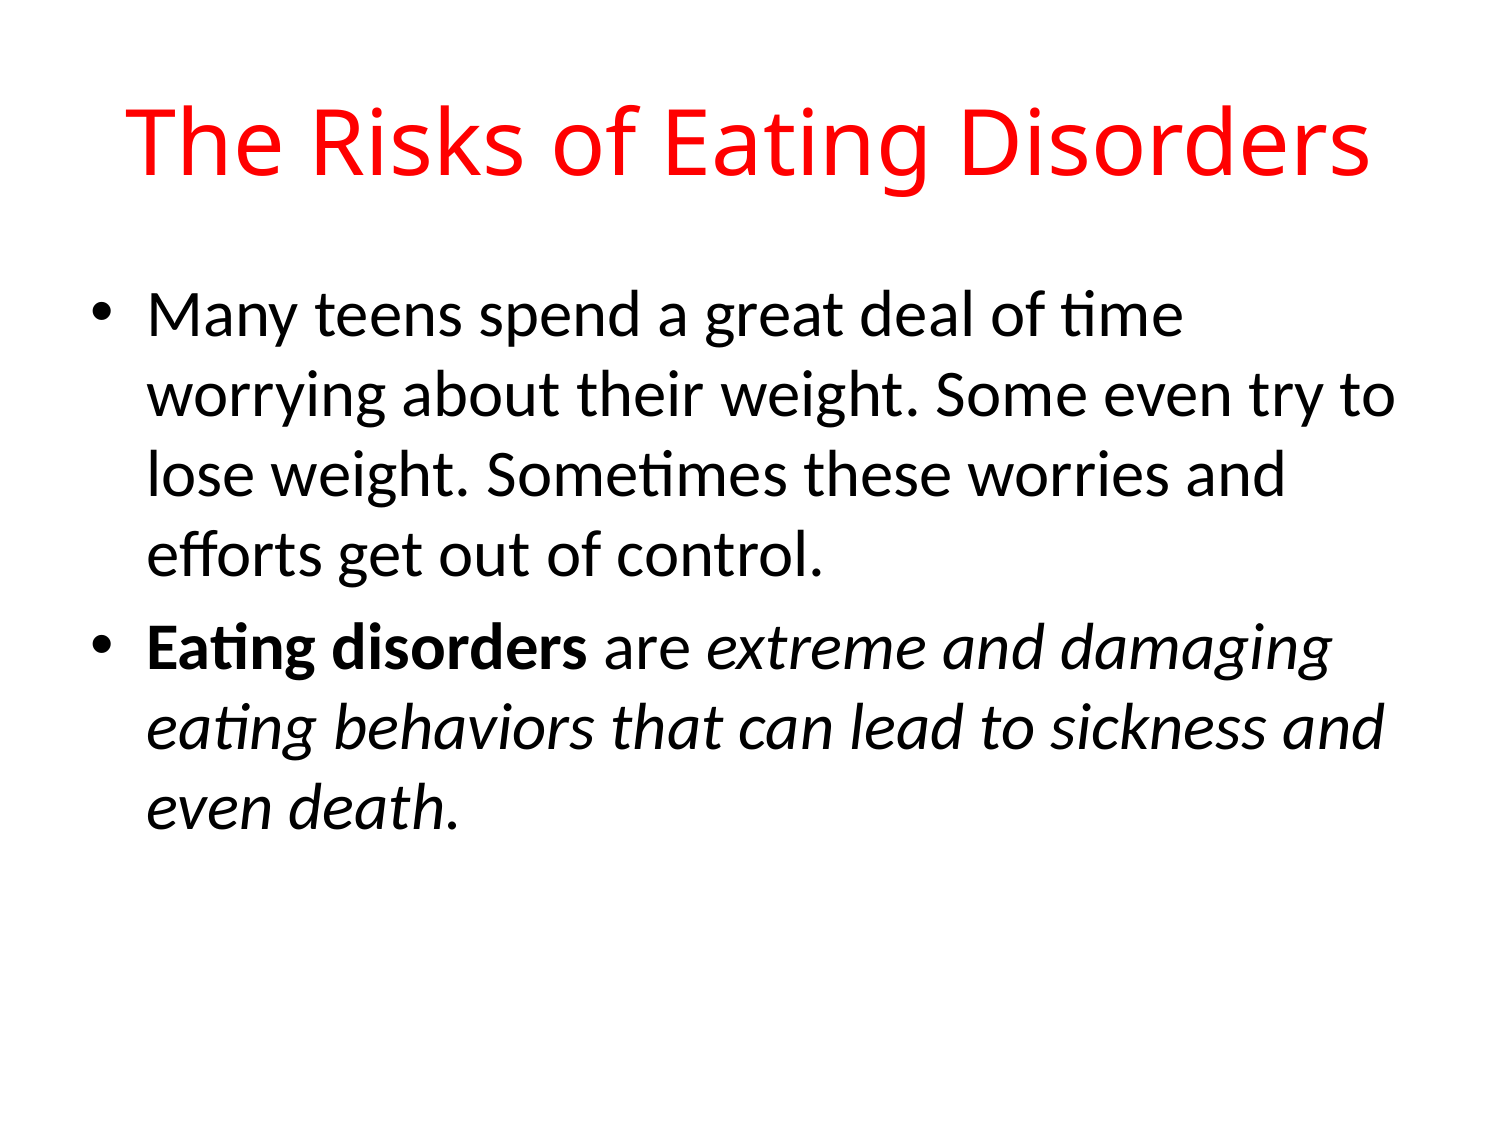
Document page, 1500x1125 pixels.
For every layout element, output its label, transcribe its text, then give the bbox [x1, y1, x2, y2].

list Many teens spend a great deal of time worrying about their weight. Some even try to lose weight. Sometimes these worries and efforts get out of control. Eating disorders are extreme and damaging eating behaviors that can lead to sickness and even death. [75, 262, 1425, 1005]
title The Risks of Eating Disorders [75, 45, 1425, 233]
